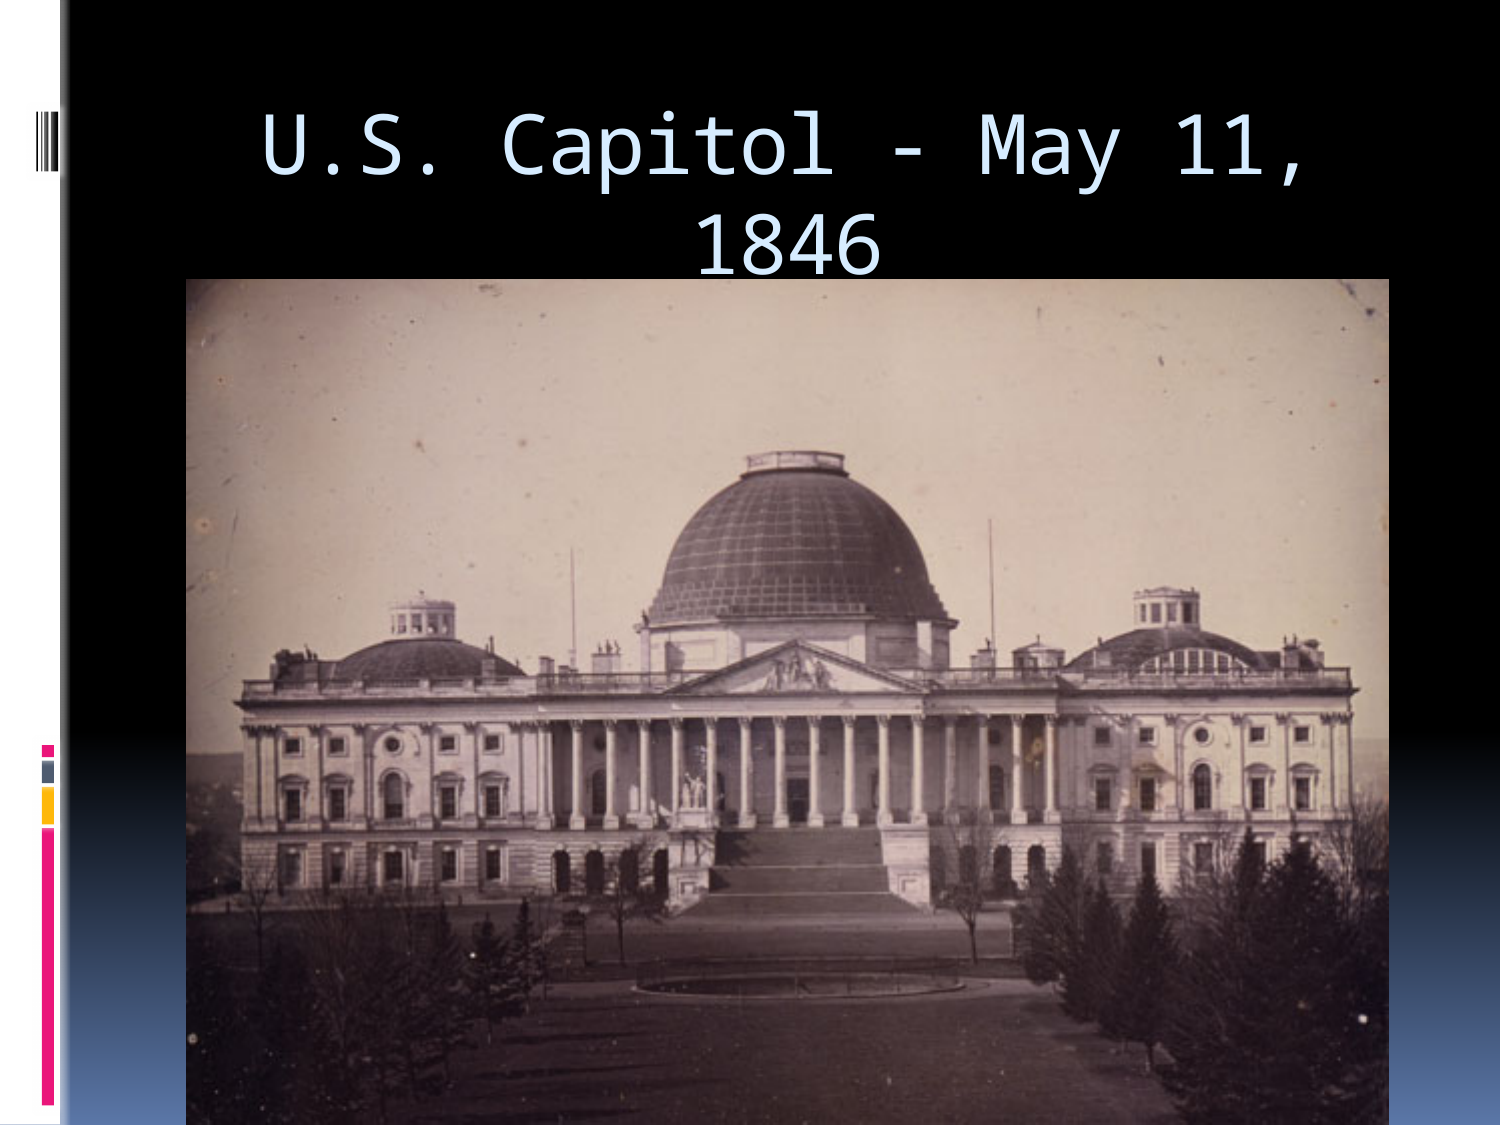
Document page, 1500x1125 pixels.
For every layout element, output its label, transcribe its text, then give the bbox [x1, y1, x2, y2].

title U.S. Capitol - May 11, 1846 [150, 83, 1425, 234]
picture [185, 279, 1389, 1125]
